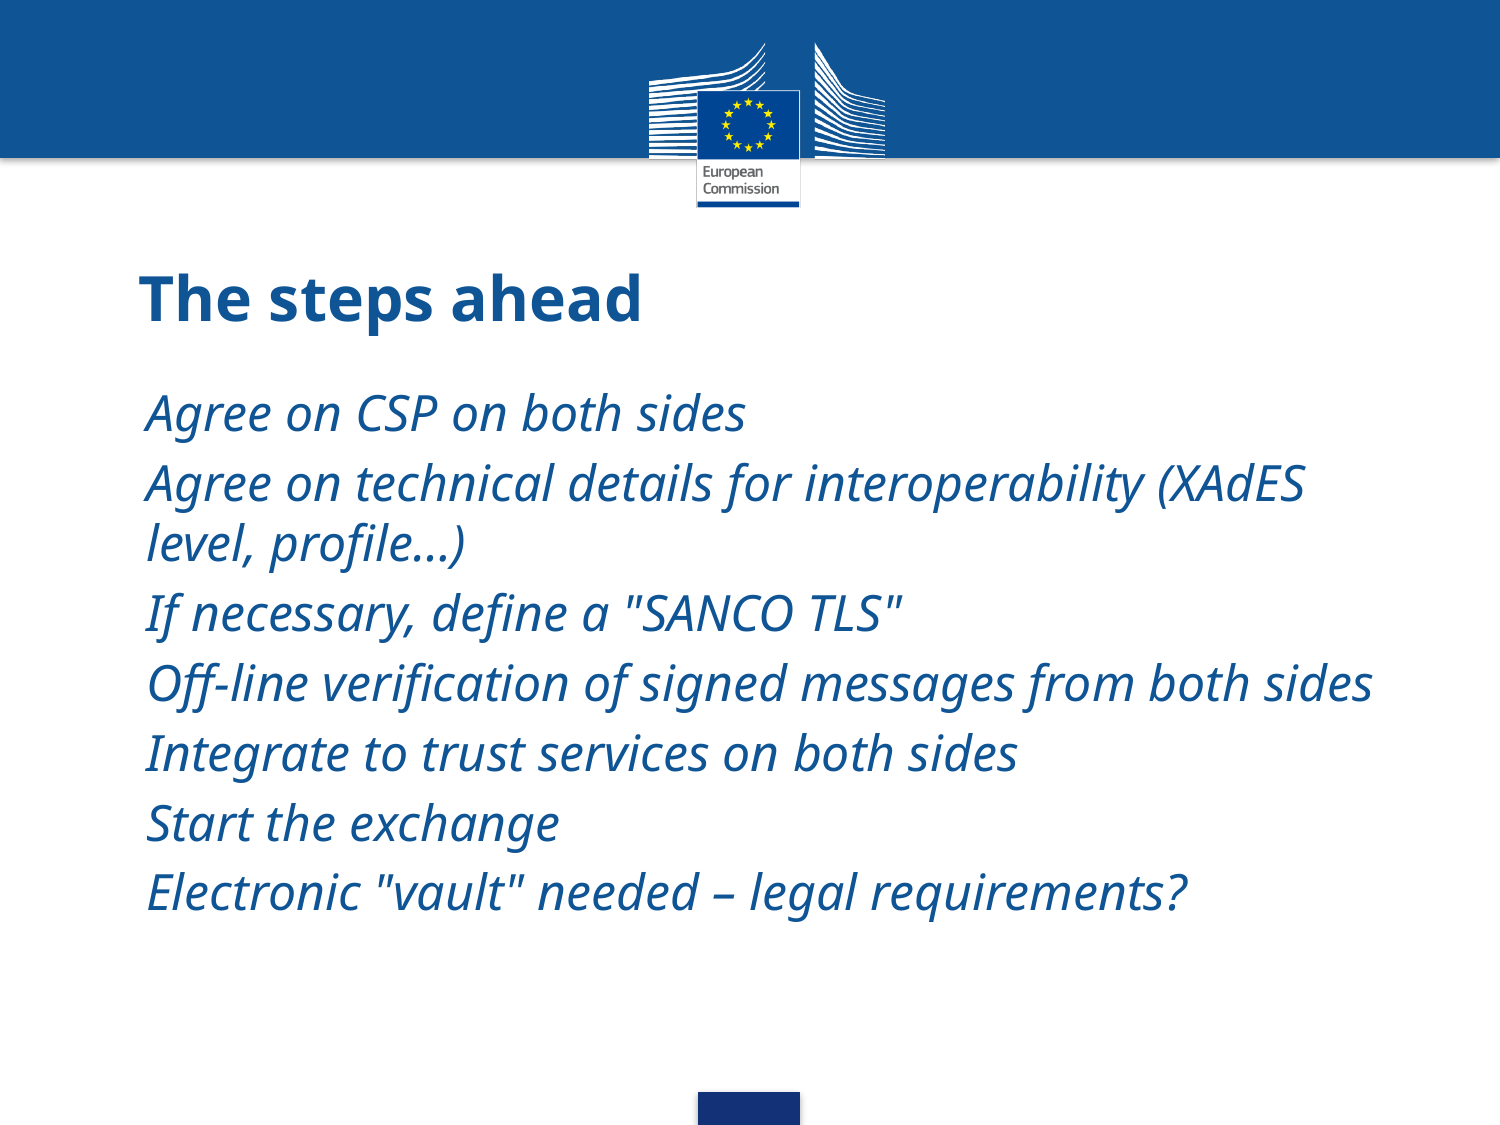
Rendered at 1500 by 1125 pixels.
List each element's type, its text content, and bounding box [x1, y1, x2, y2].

list Agree on CSP on both sides Agree on technical details for interoperability (XAdES level, profile…) If necessary, define a "SANCO TLS" Off-line verification of signed messages from both sides Integrate to trust services on both sides Start the exchange Electronic "vault" needed – legal requirements? [75, 373, 1425, 953]
picture [649, 42, 885, 208]
title The steps ahead [64, 219, 1415, 374]
